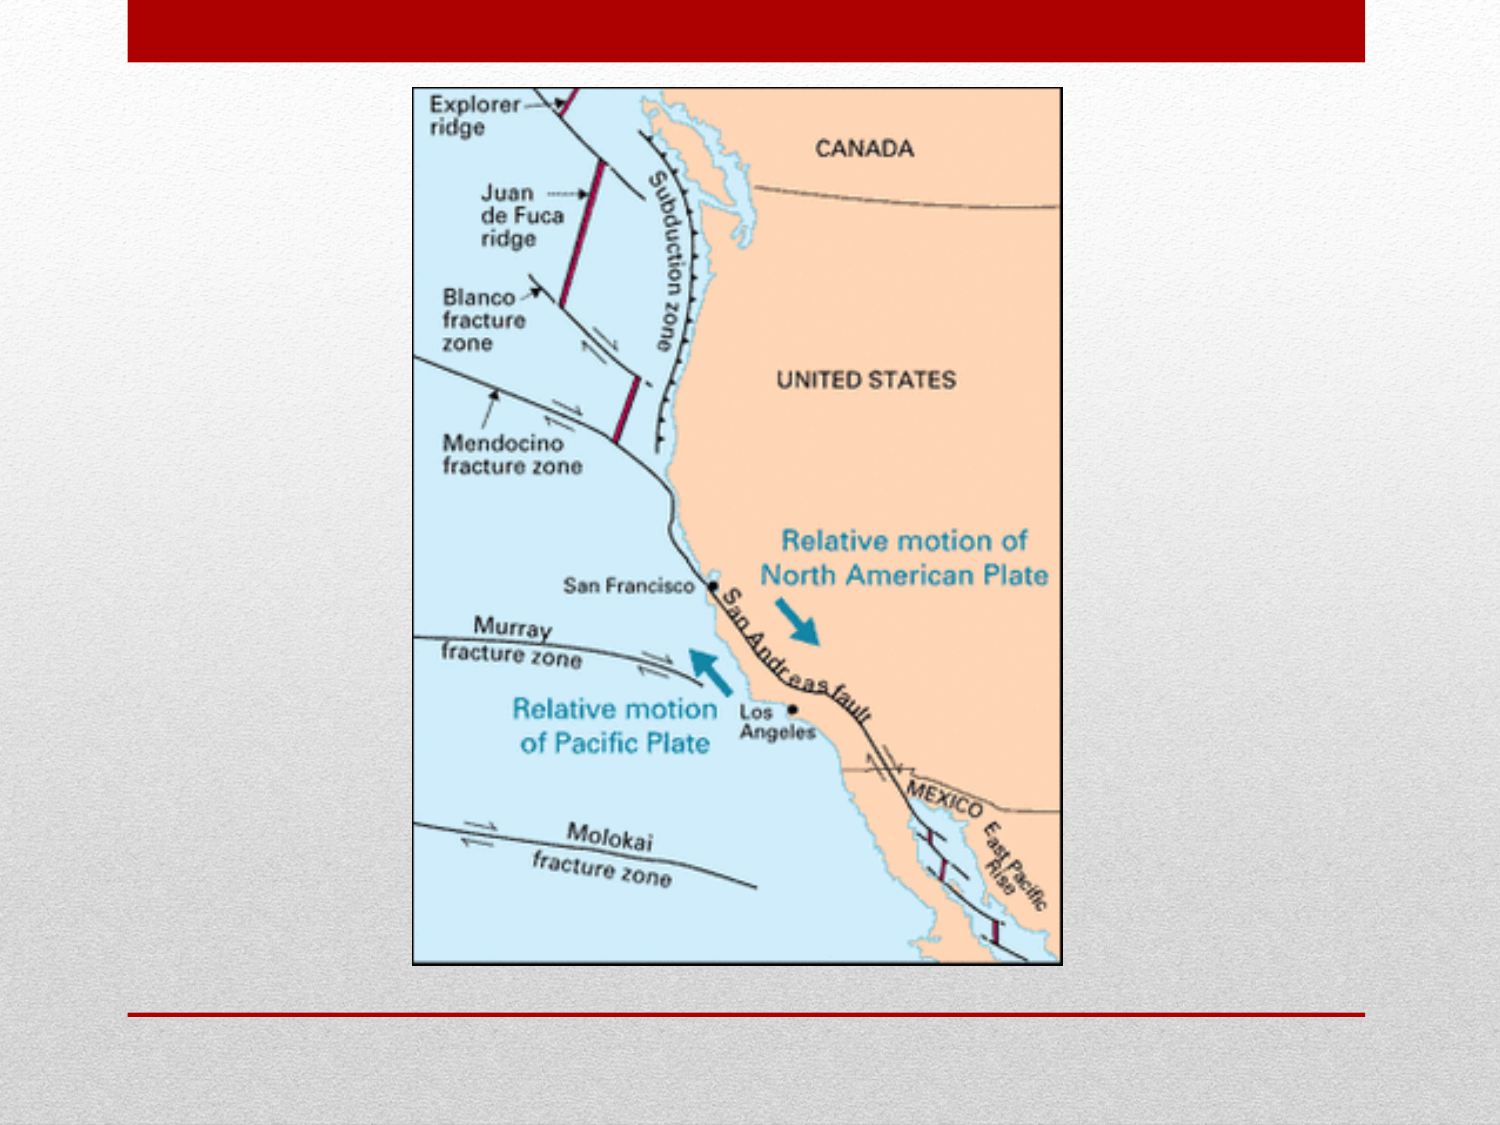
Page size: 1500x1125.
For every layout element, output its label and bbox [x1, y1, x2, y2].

picture [411, 86, 1064, 966]
